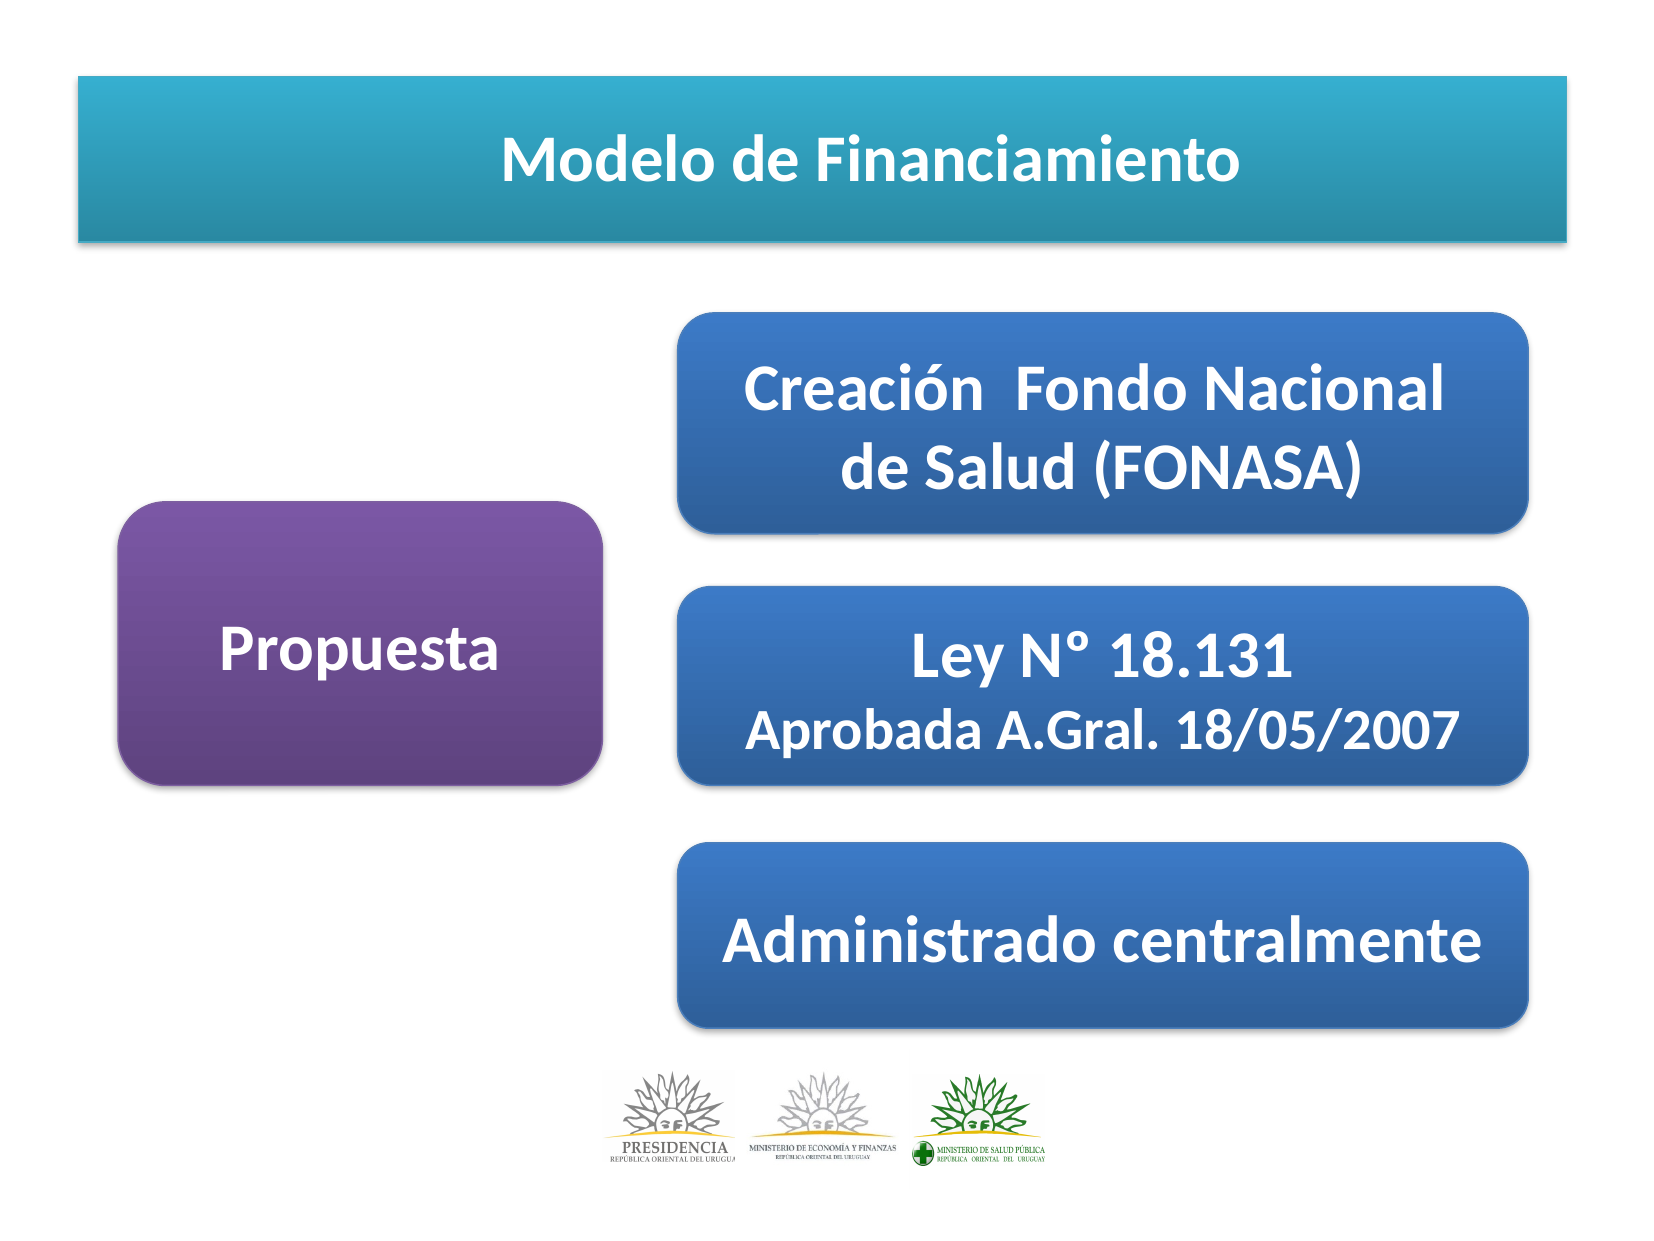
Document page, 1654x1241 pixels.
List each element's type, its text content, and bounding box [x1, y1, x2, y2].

text_box Propuesta [117, 501, 604, 787]
title Modelo de Financiamiento [78, 76, 1567, 243]
text_box Creación Fondo Nacional de Salud (FONASA) [676, 312, 1529, 535]
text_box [602, 1045, 1045, 1190]
text_box Ley Nº 18.131 Aprobada A.Gral. 18/05/2007 [676, 585, 1529, 787]
text_box Administrado centralmente [676, 842, 1529, 1029]
